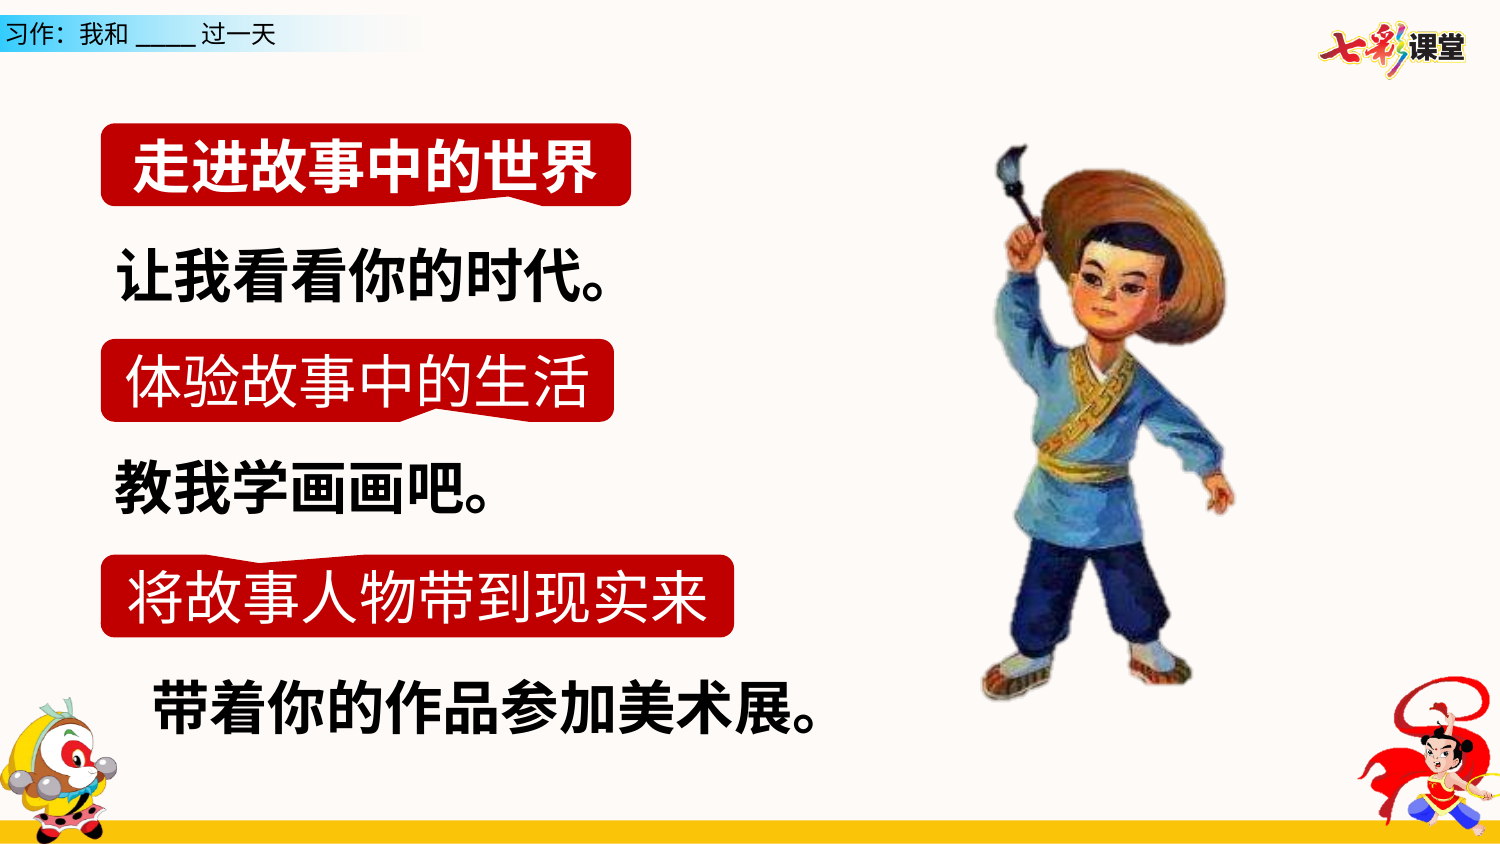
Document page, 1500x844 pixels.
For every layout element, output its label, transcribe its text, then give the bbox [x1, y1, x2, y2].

text_box 体验故事中的生活 [98, 336, 617, 424]
text_box 将故事人物带到现实来 [98, 552, 737, 640]
picture [811, 140, 1500, 844]
text_box 让我看看你的时代。 [100, 232, 632, 317]
picture [1316, 20, 1468, 80]
text_box 带着你的作品参加美术展。 [136, 663, 850, 749]
text_box 教我学画画吧。 [100, 443, 723, 529]
picture [0, 697, 117, 844]
text_box 走进故事中的世界 [98, 121, 634, 209]
